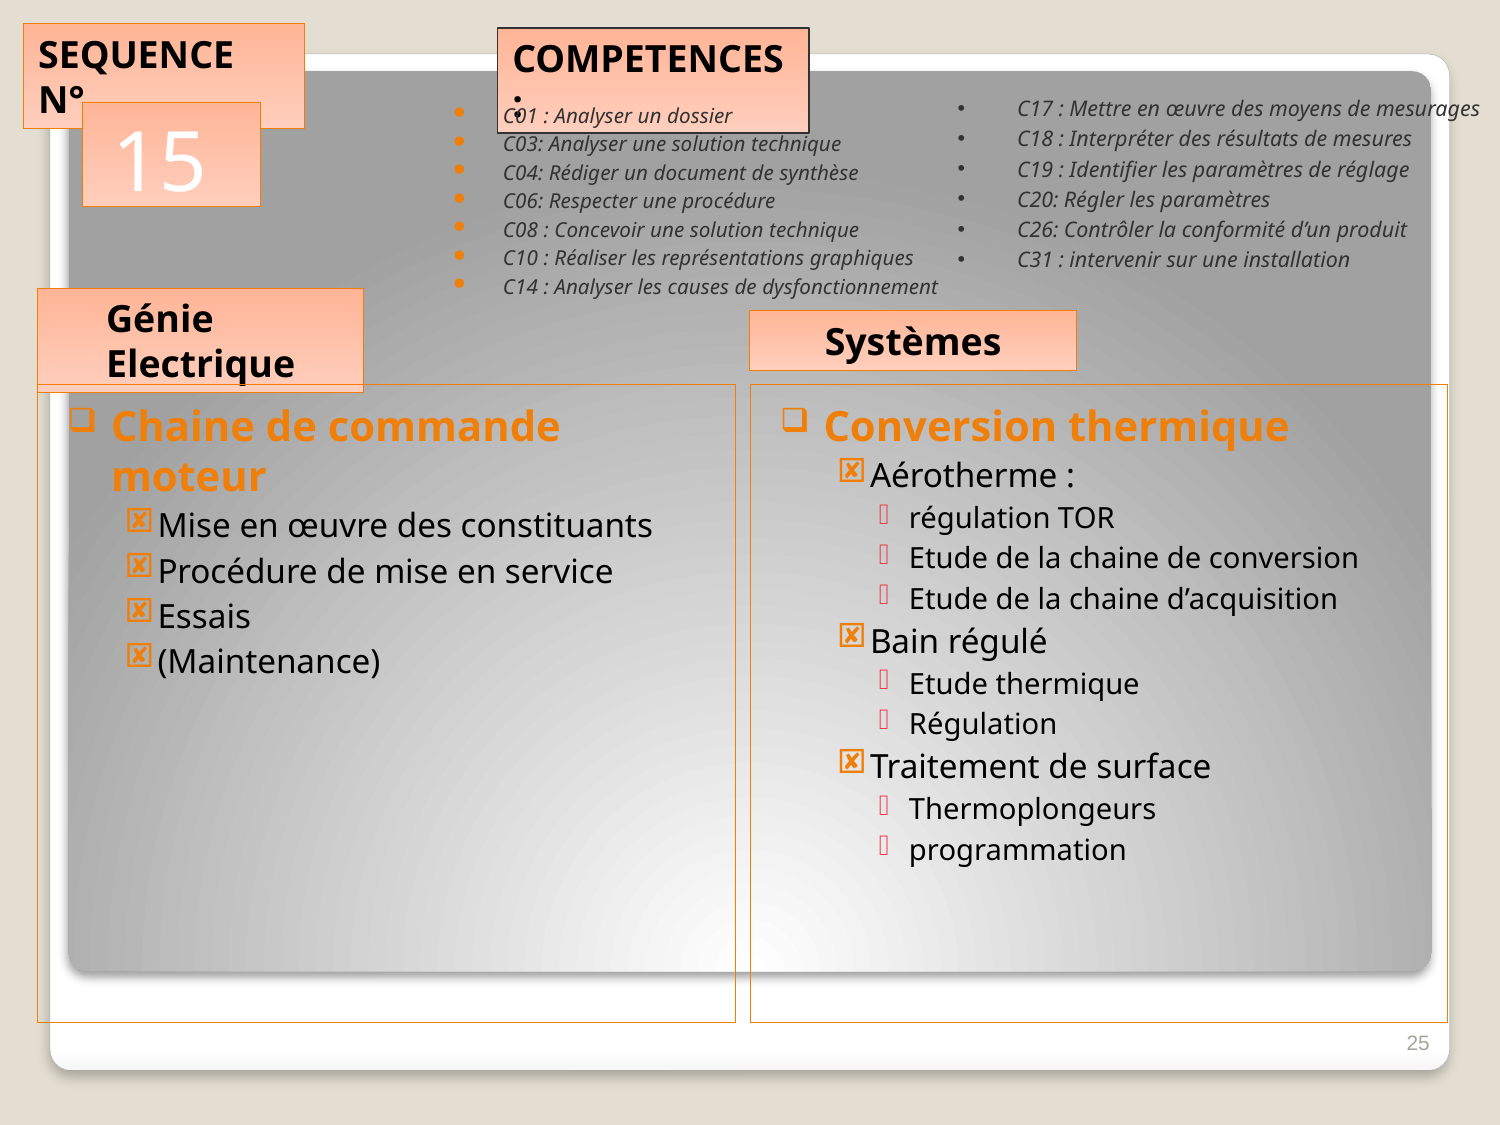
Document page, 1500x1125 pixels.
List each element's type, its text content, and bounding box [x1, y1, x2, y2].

text_box C17 : Mettre en œuvre des moyens de mesurages C18 : Interpréter des résultats de mesures C19 : Identifier les paramètres de réglage C20: Régler les paramètres C26: Contrôler la conformité d’un produit C31 : intervenir sur une installation [942, 87, 1500, 296]
list C01 : Analyser un dossier C03: Analyser une solution technique C04: Rédiger un document de synthèse C06: Respecter une procédure C08 : Concevoir une solution technique C10 : Réaliser les représentations graphiques C14 : Analyser les causes de dysfonctionnement [423, 87, 973, 311]
list Chaine de commande moteur Mise en œuvre des constituants Procédure de mise en service Essais (Maintenance) [37, 384, 736, 1023]
list Conversion thermique Aérotherme : régulation TOR Etude de la chaine de conversion Etude de la chaine d’acquisition Bain régulé Etude thermique Régulation Traitement de surface Thermoplongeurs programmation [750, 384, 1448, 1023]
list 15 [82, 102, 261, 207]
slide_number 25 [1369, 1002, 1445, 1063]
